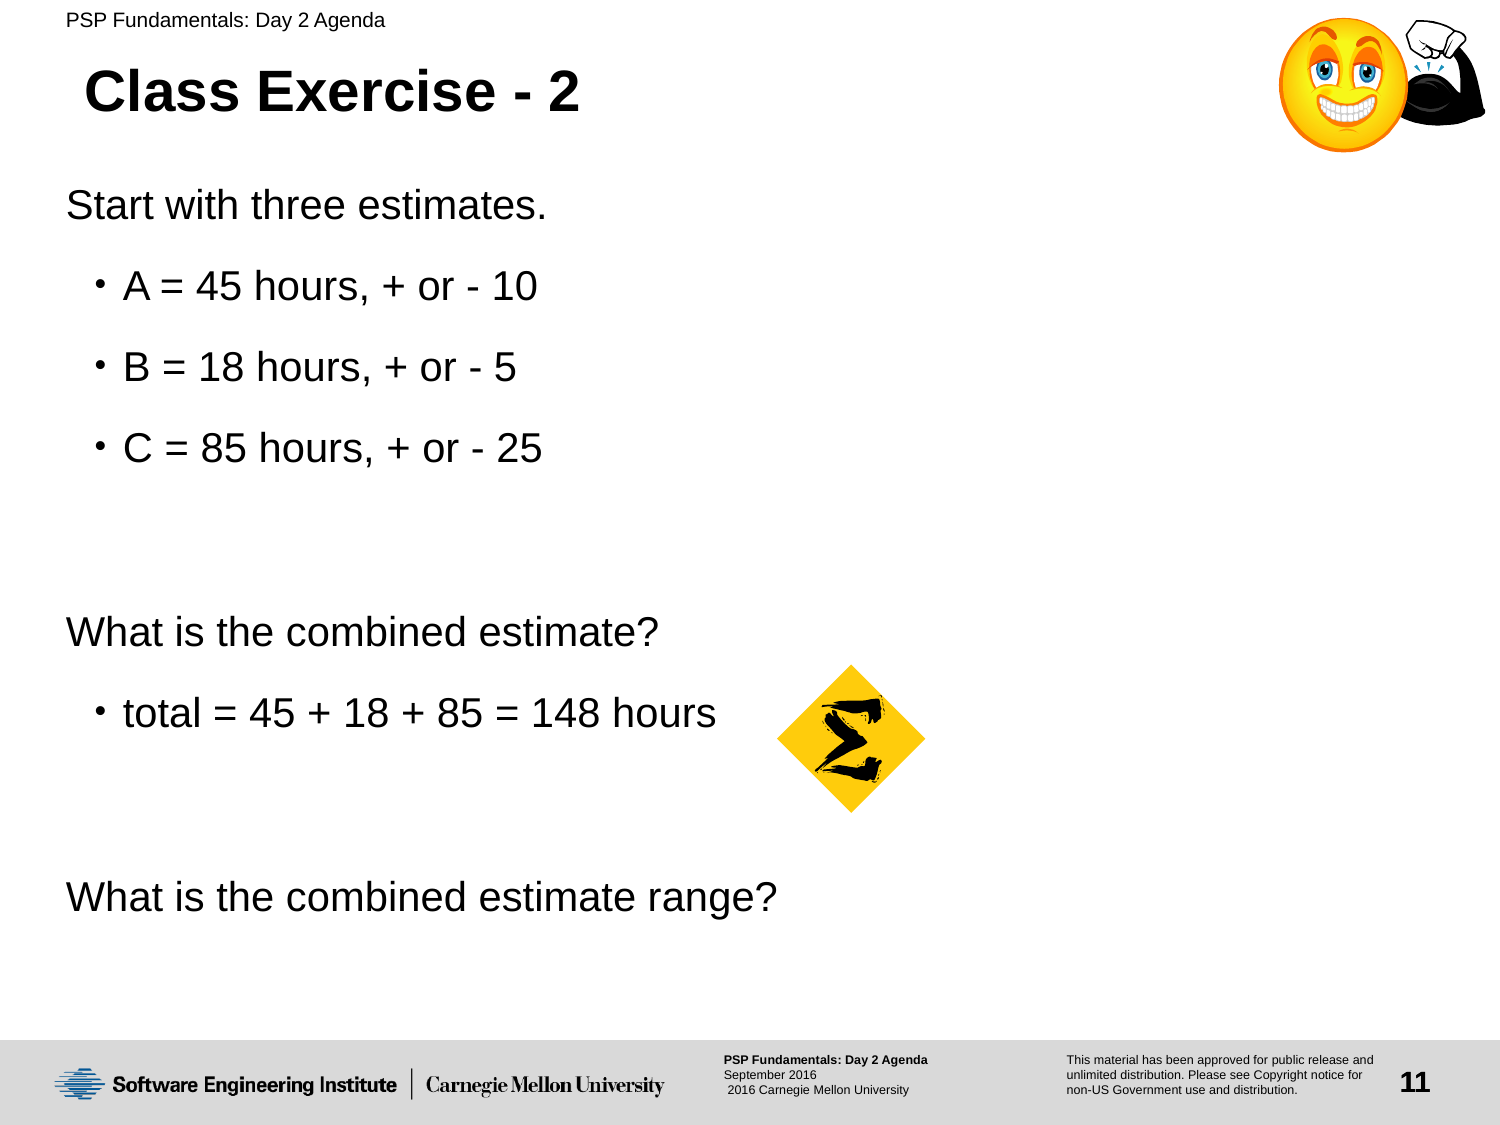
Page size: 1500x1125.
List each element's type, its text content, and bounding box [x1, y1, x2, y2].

picture [776, 664, 926, 813]
title Class Exercise - 2 [65, 37, 1278, 148]
picture [46, 1061, 673, 1104]
list Start with three estimates. A = 45 hours, + or - 10 B = 18 hours, + or - 5 C = 85 hours, + or - 25 What is the combined estimate? total = 45 + 18 + 85 = 148 hours What is the combined estimate range? [65, 177, 1431, 1000]
picture [1278, 17, 1486, 154]
